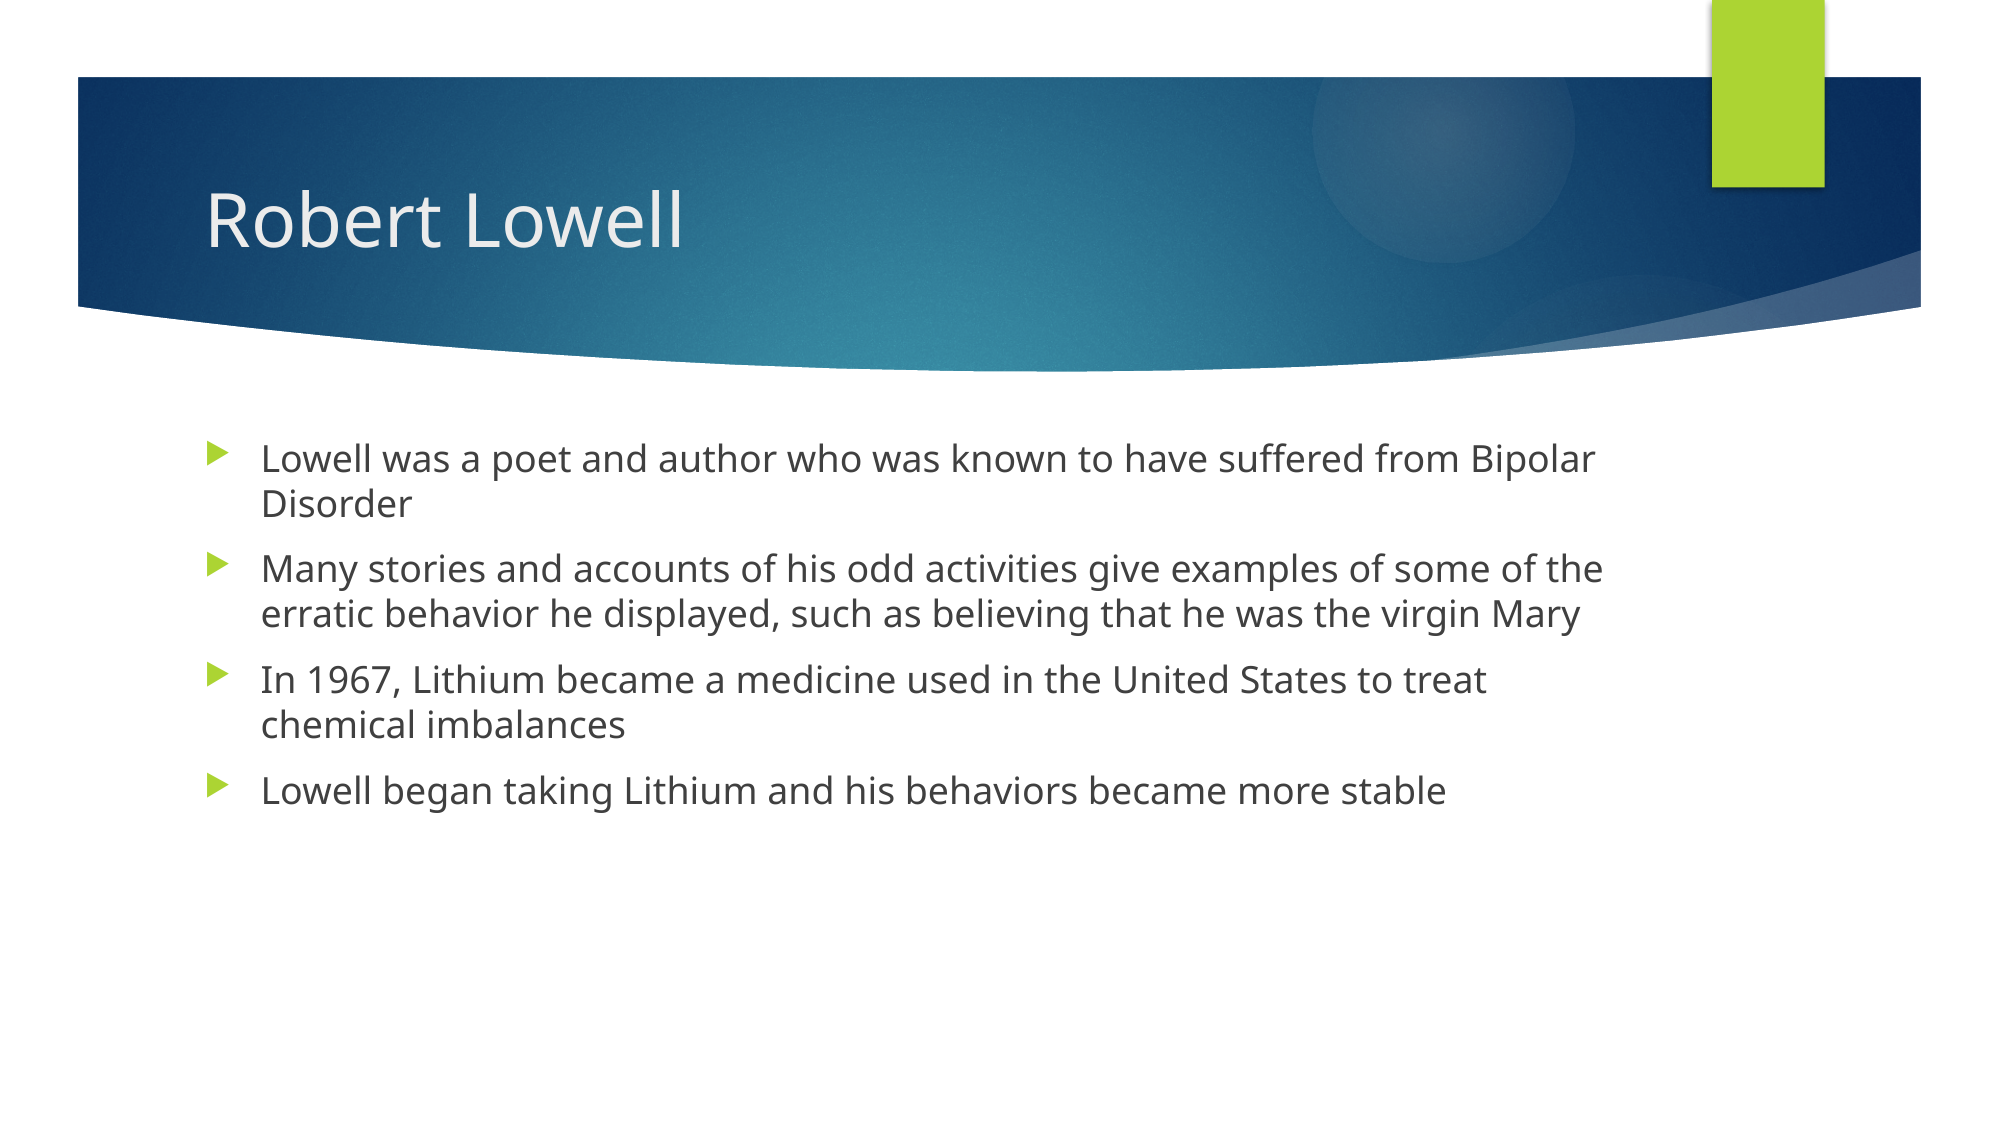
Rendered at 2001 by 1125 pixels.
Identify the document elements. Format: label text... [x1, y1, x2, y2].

title Robert Lowell [189, 159, 1627, 276]
list Lowell was a poet and author who was known to have suffered from Bipolar Disorder Many stories and accounts of his odd activities give examples of some of the erratic behavior he displayed, such as believing that he was the virgin Mary In 1967, Lithium became a medicine used in the United States to treat chemical imbalances Lowell began taking Lithium and his behaviors became more stable [189, 427, 1627, 988]
